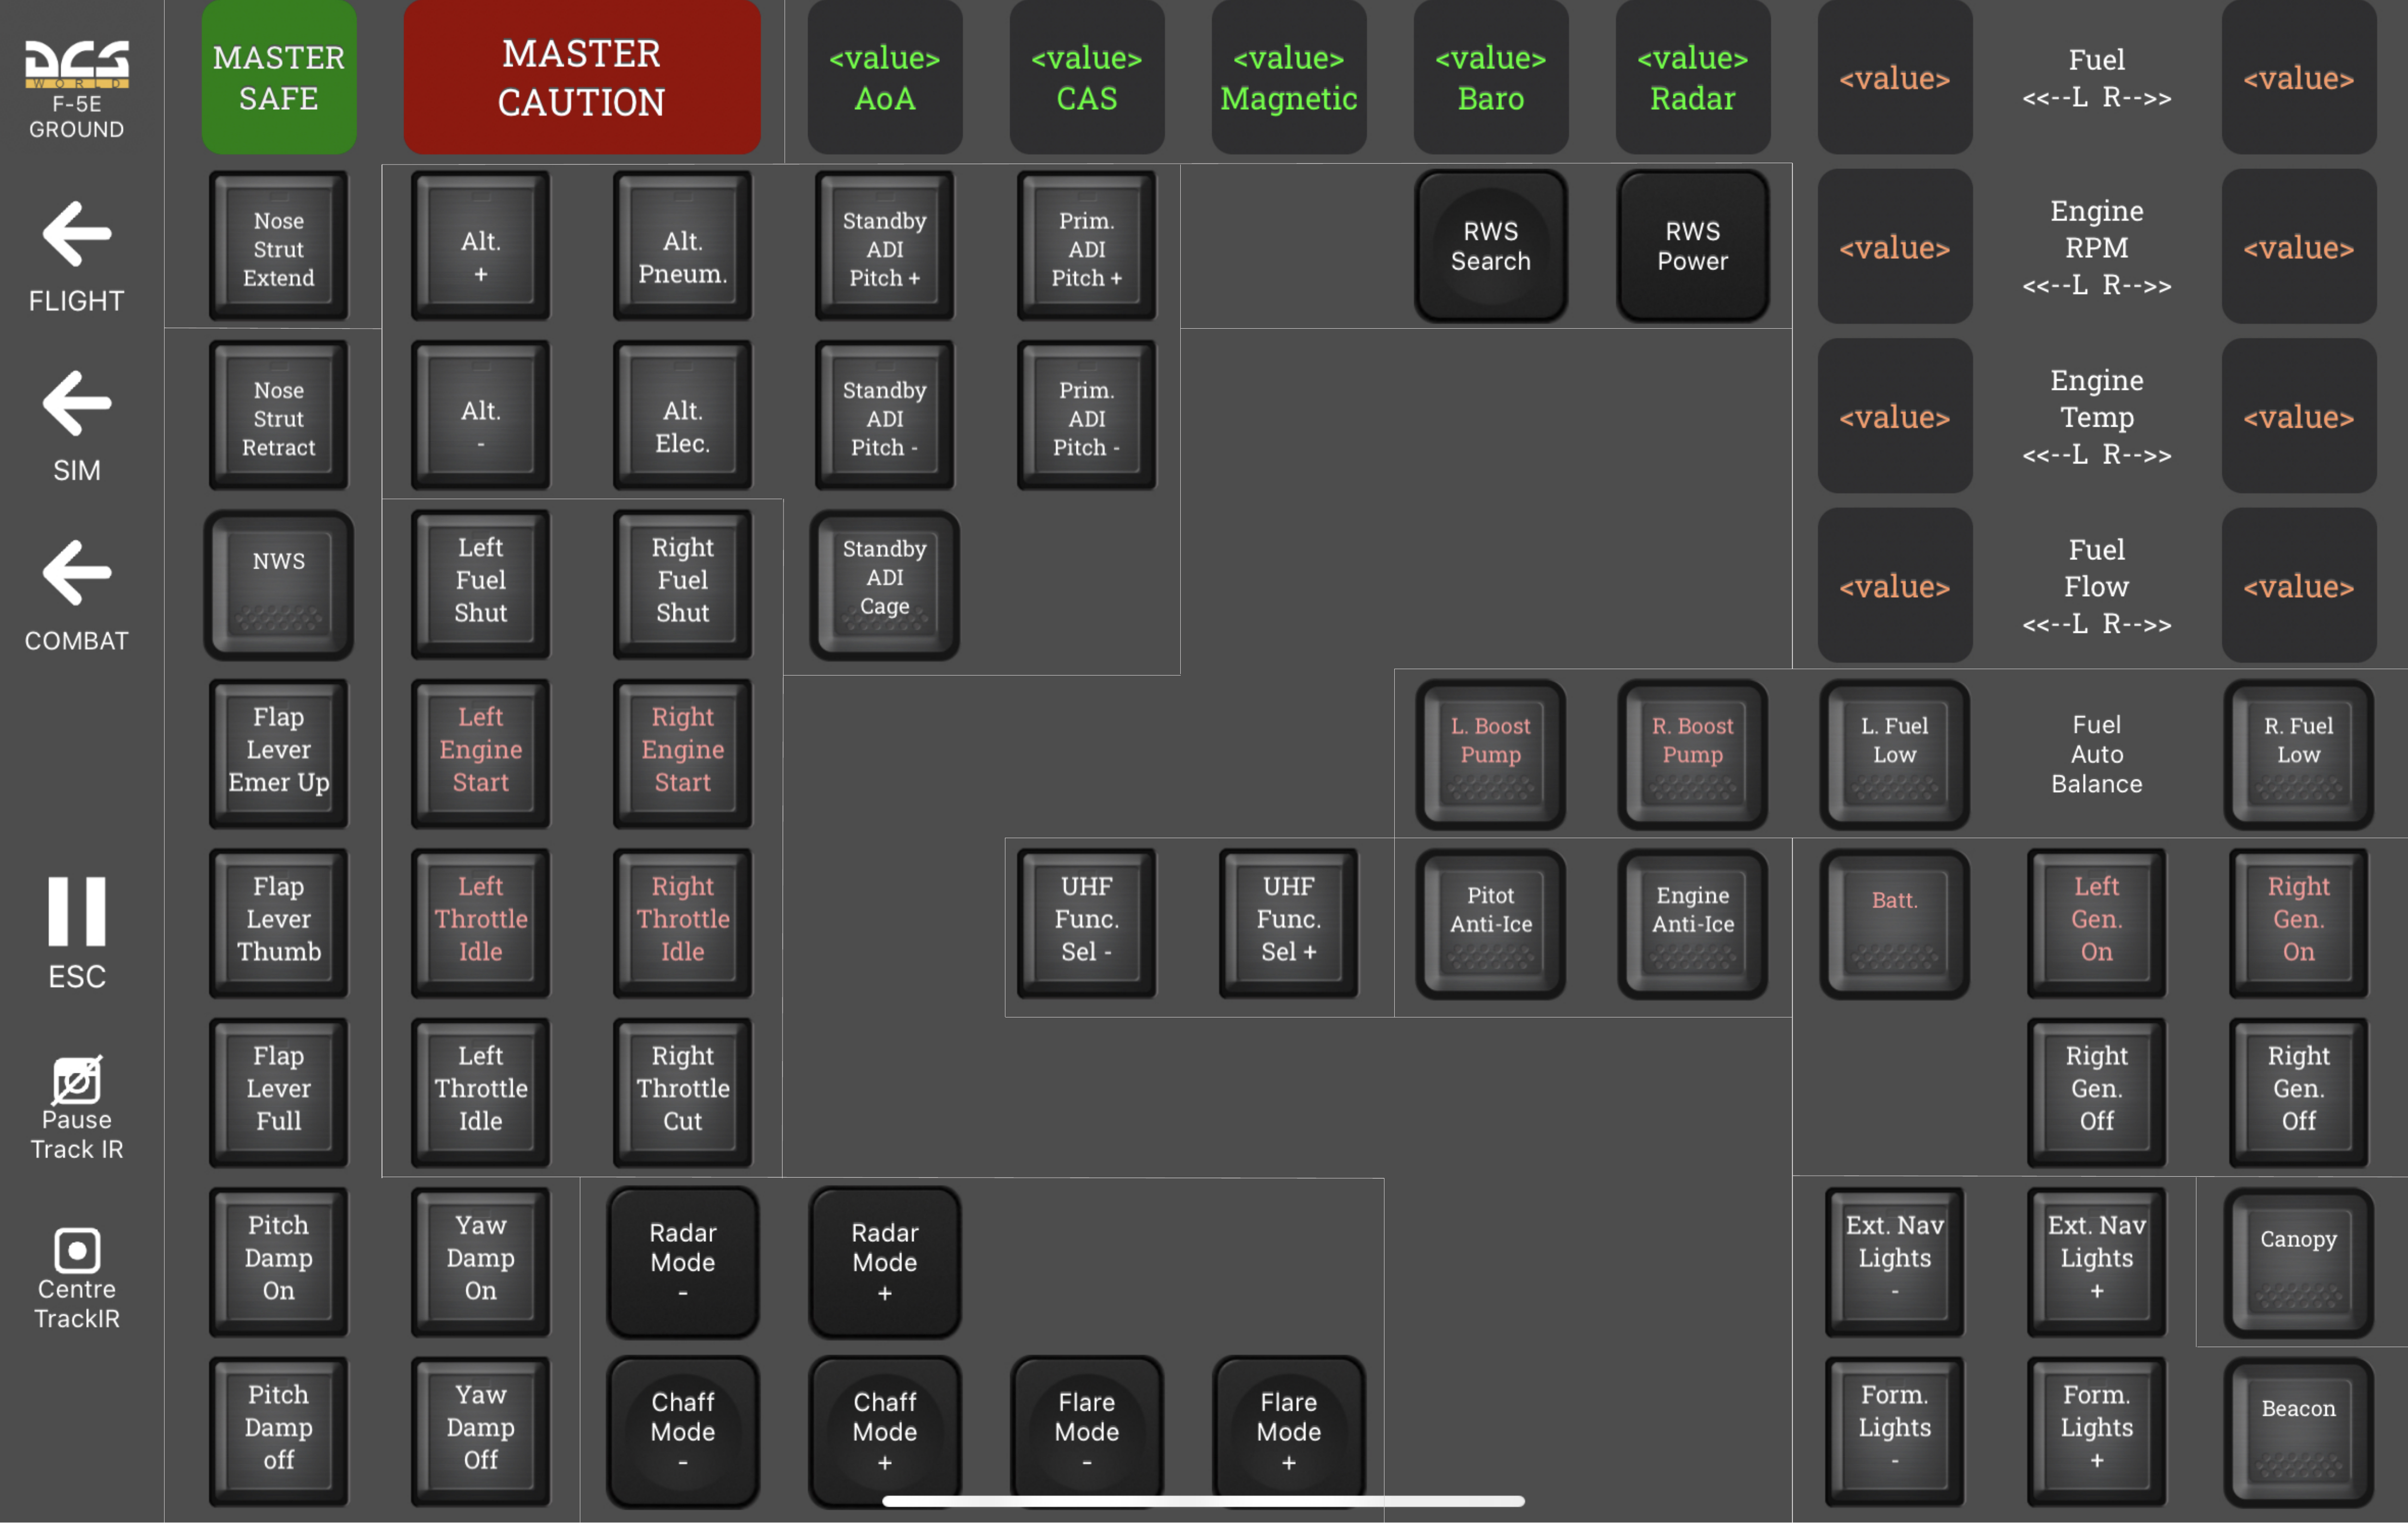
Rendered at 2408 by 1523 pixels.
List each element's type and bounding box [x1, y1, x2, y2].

picture [0, 0, 164, 1523]
picture [1395, 838, 1792, 1017]
picture [1005, 838, 1394, 1017]
picture [785, 0, 2408, 669]
picture [382, 165, 1792, 1523]
text_box [782, 499, 784, 1179]
picture [1793, 838, 2408, 1175]
picture [580, 1179, 1384, 1523]
picture [1793, 1177, 2408, 1523]
picture [165, 0, 785, 328]
picture [1181, 165, 1792, 328]
text_box [784, 1177, 1384, 1179]
picture [165, 329, 580, 1523]
text_box [580, 1177, 782, 1179]
text_box [381, 163, 1792, 165]
text_box [1792, 1175, 2408, 1177]
picture [1395, 669, 2408, 838]
picture [382, 499, 782, 1177]
